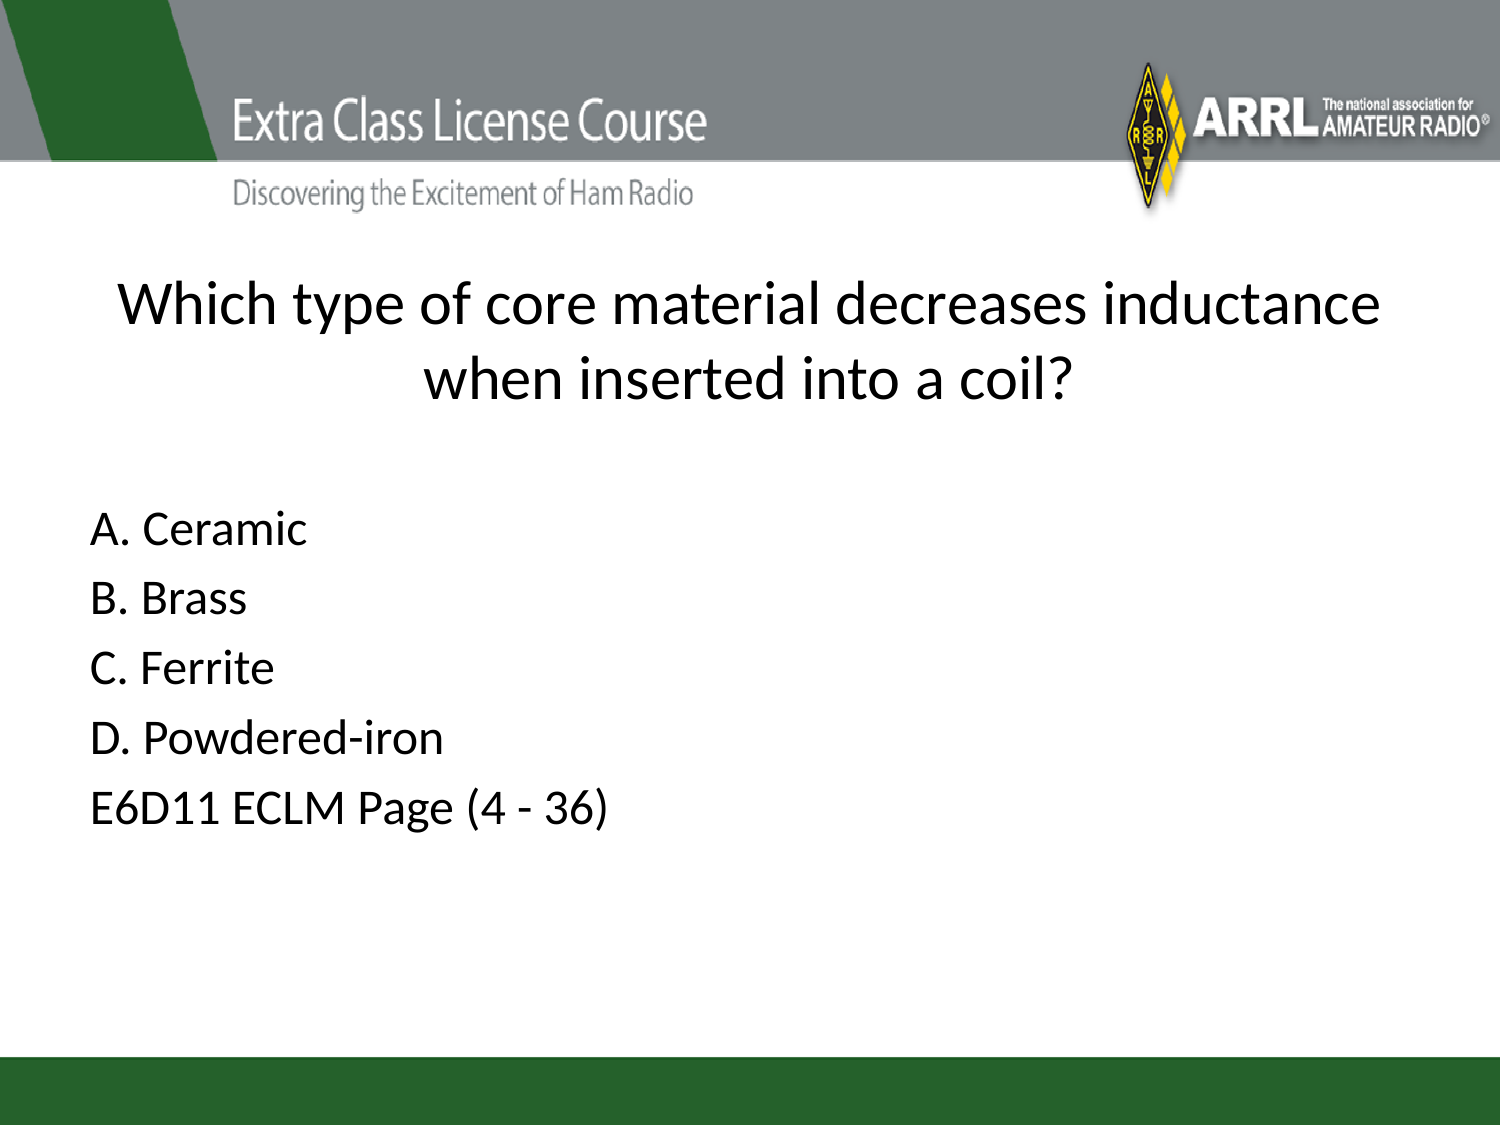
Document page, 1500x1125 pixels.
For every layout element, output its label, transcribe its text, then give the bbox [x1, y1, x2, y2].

title Which type of core material decreases inductance when inserted into a coil? [75, 254, 1425, 435]
list A. Ceramic B. Brass C. Ferrite D. Powdered-iron E6D11 ECLM Page (4 - 36) [75, 487, 1425, 1005]
picture [0, 0, 1500, 1125]
